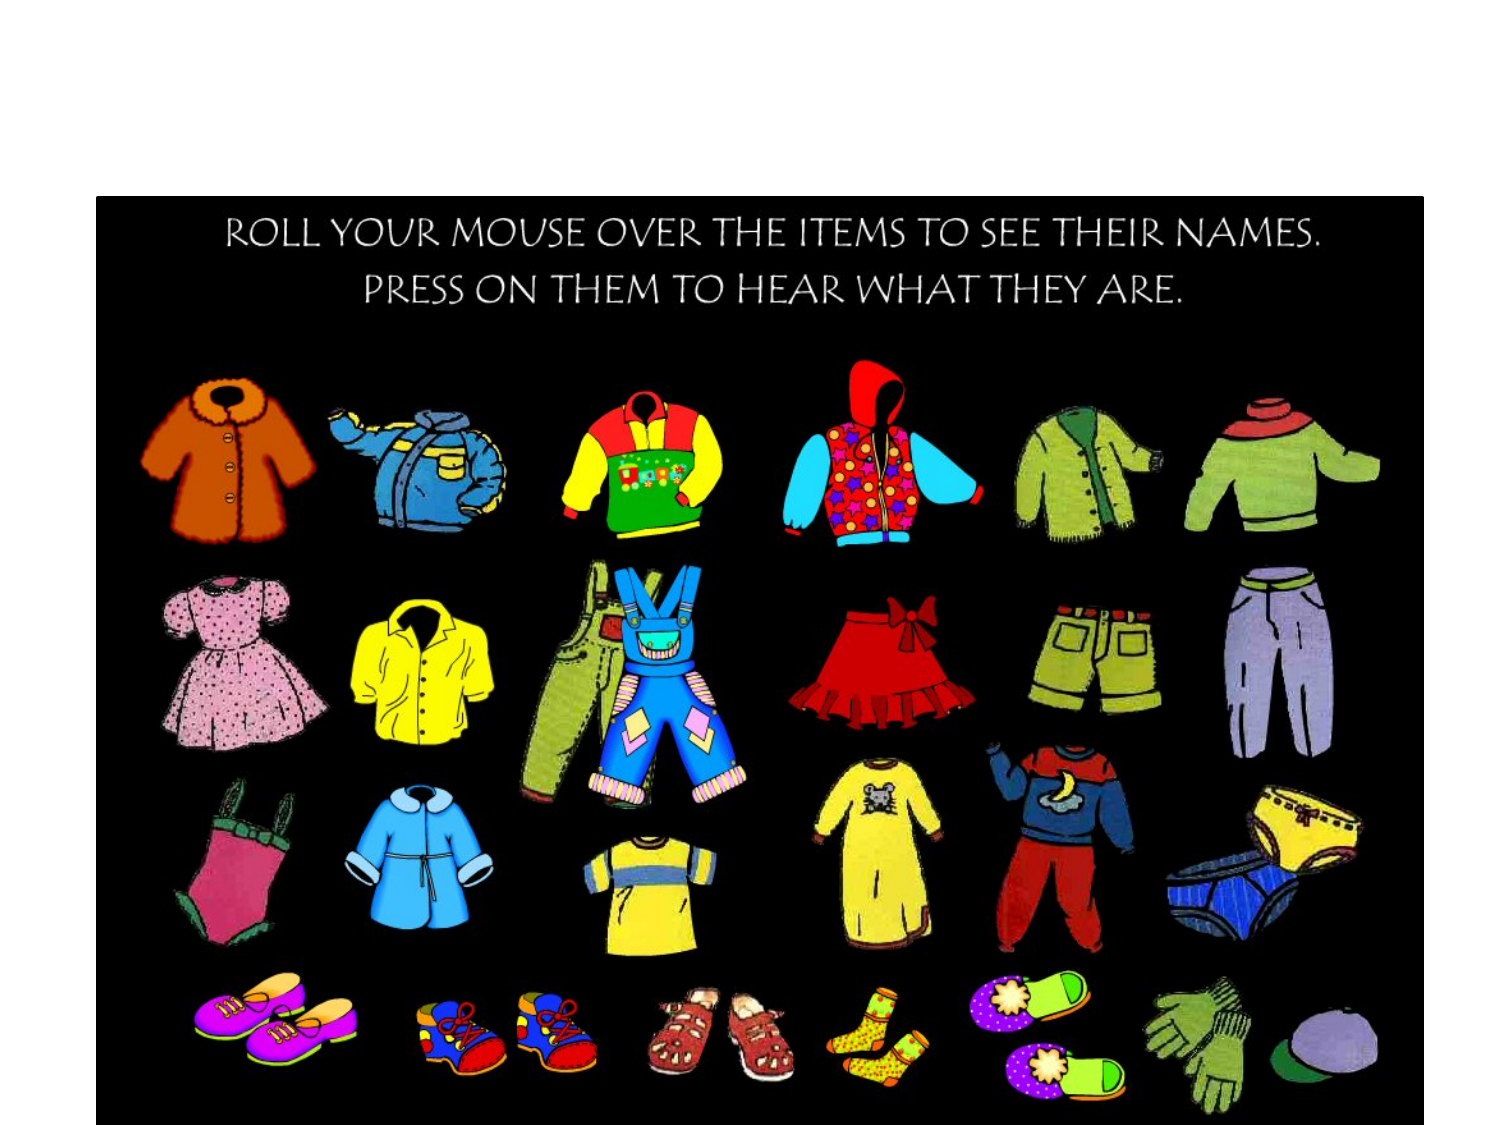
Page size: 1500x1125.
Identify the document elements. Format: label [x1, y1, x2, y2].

picture [99, 199, 1421, 1125]
